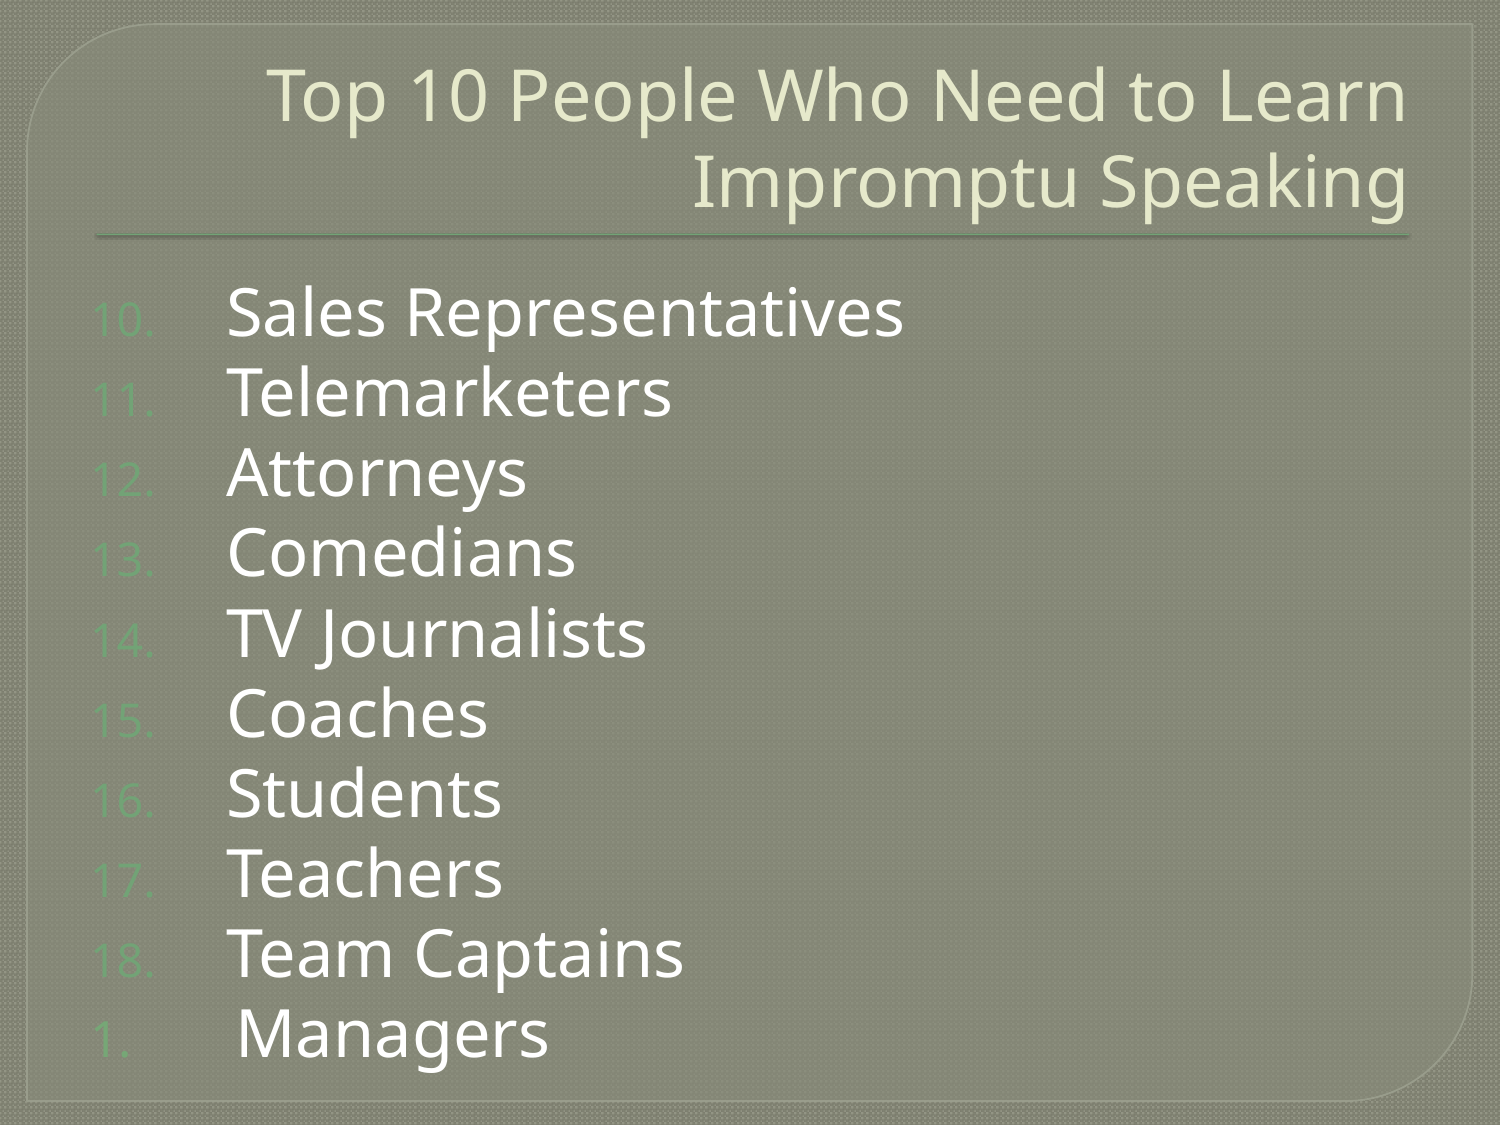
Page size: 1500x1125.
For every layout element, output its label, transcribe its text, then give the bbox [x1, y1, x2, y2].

title Top 10 People Who Need to Learn Impromptu Speaking [75, 41, 1425, 230]
list Sales Representatives Telemarketers Attorneys Comedians TV Journalists Coaches Students Teachers Team Captains 1. Managers [74, 262, 1426, 1125]
